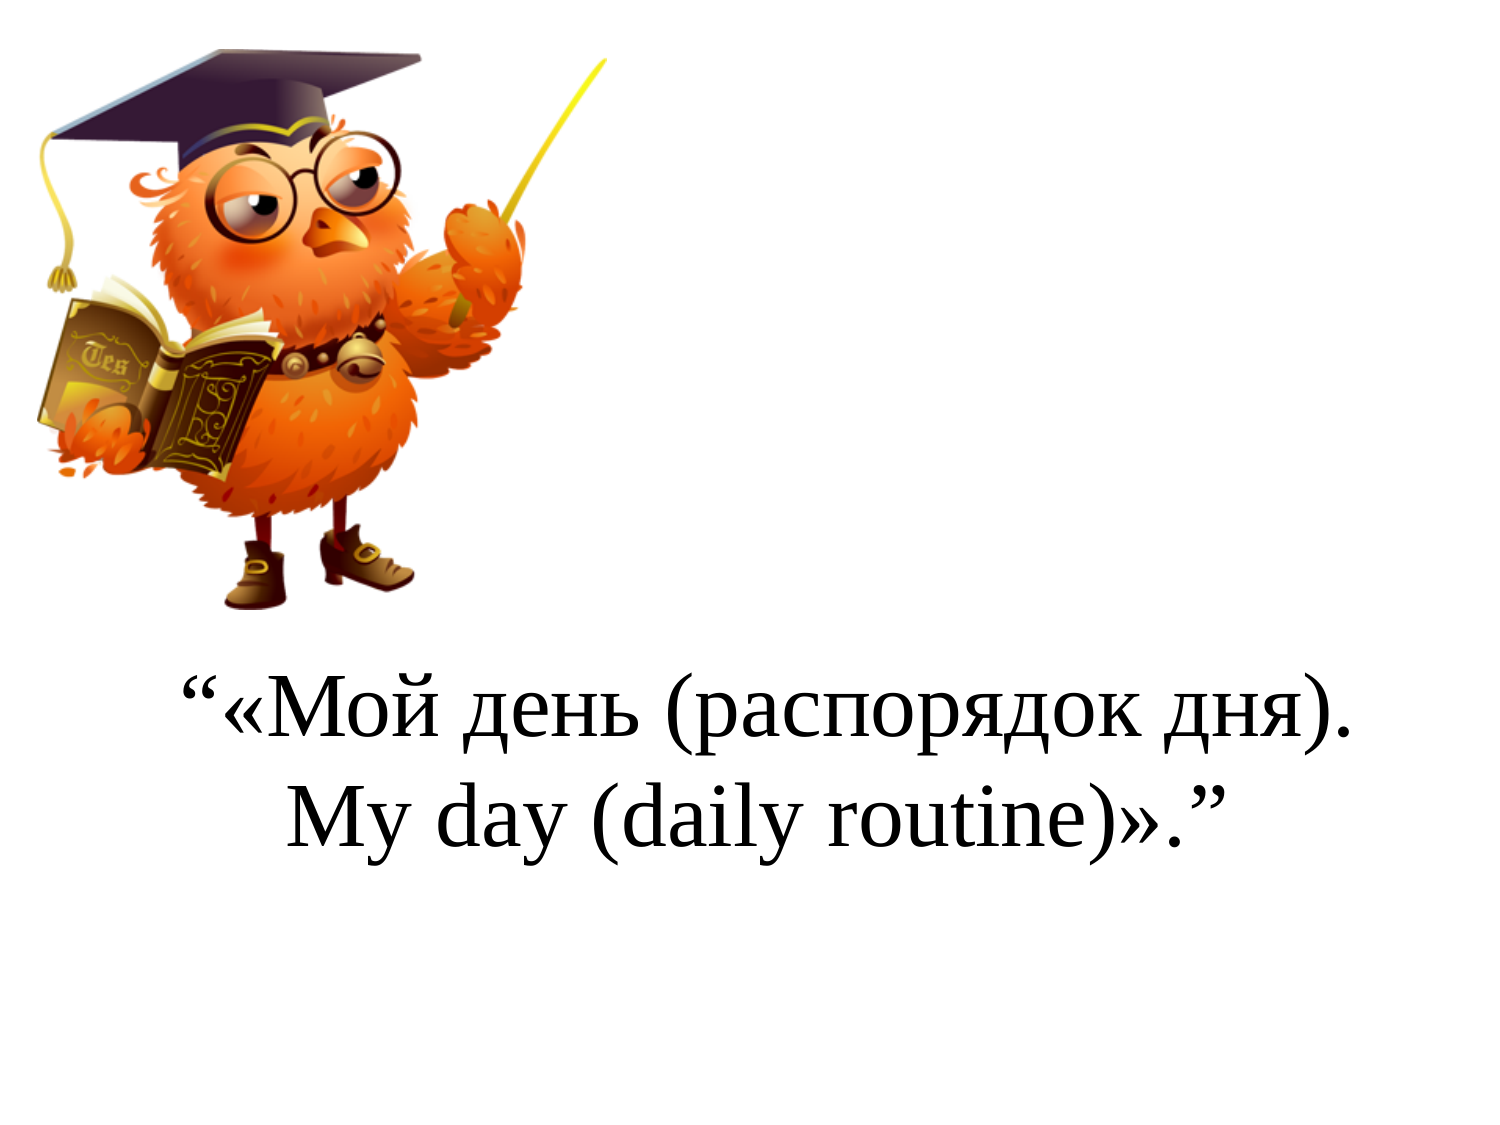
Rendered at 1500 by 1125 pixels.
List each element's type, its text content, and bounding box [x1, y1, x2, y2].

picture [37, 49, 607, 610]
subtitle “«Мой день (распорядок дня). My day (daily routine)».” [137, 637, 1400, 925]
